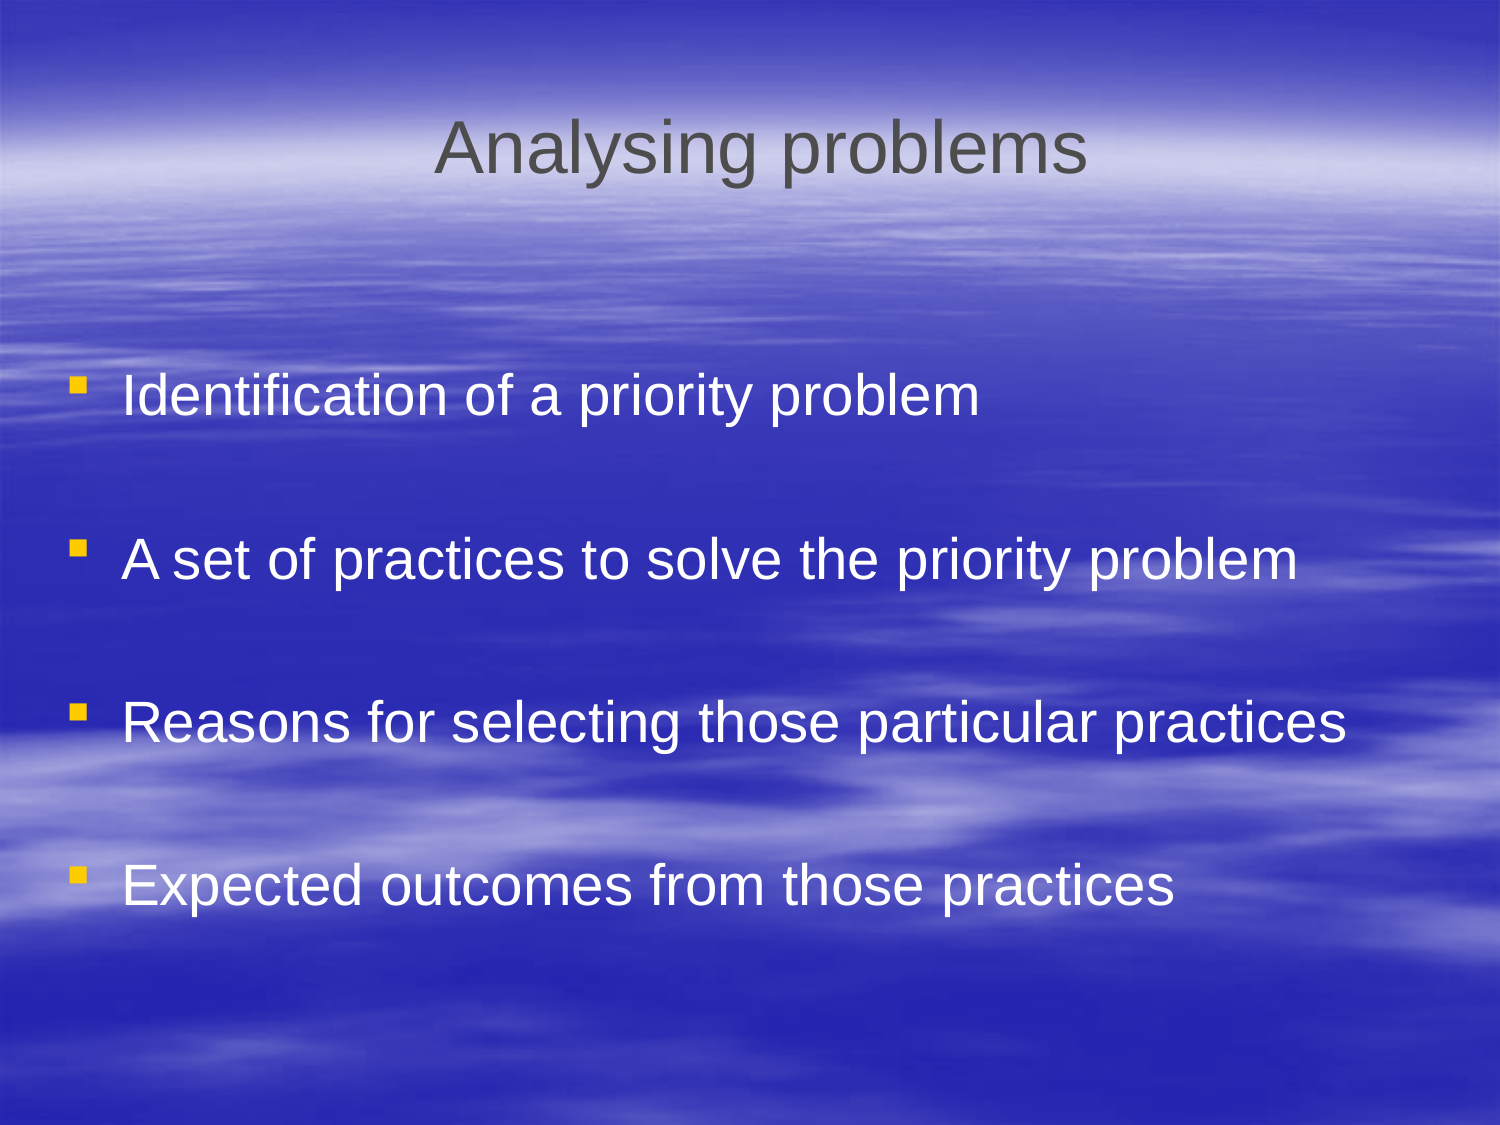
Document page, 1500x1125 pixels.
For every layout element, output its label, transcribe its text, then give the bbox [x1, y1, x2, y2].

list Identification of a priority problem A set of practices to solve the priority problem Reasons for selecting those particular practices Expected outcomes from those practices [49, 349, 1451, 1001]
title Analysing problems [76, 89, 1473, 185]
